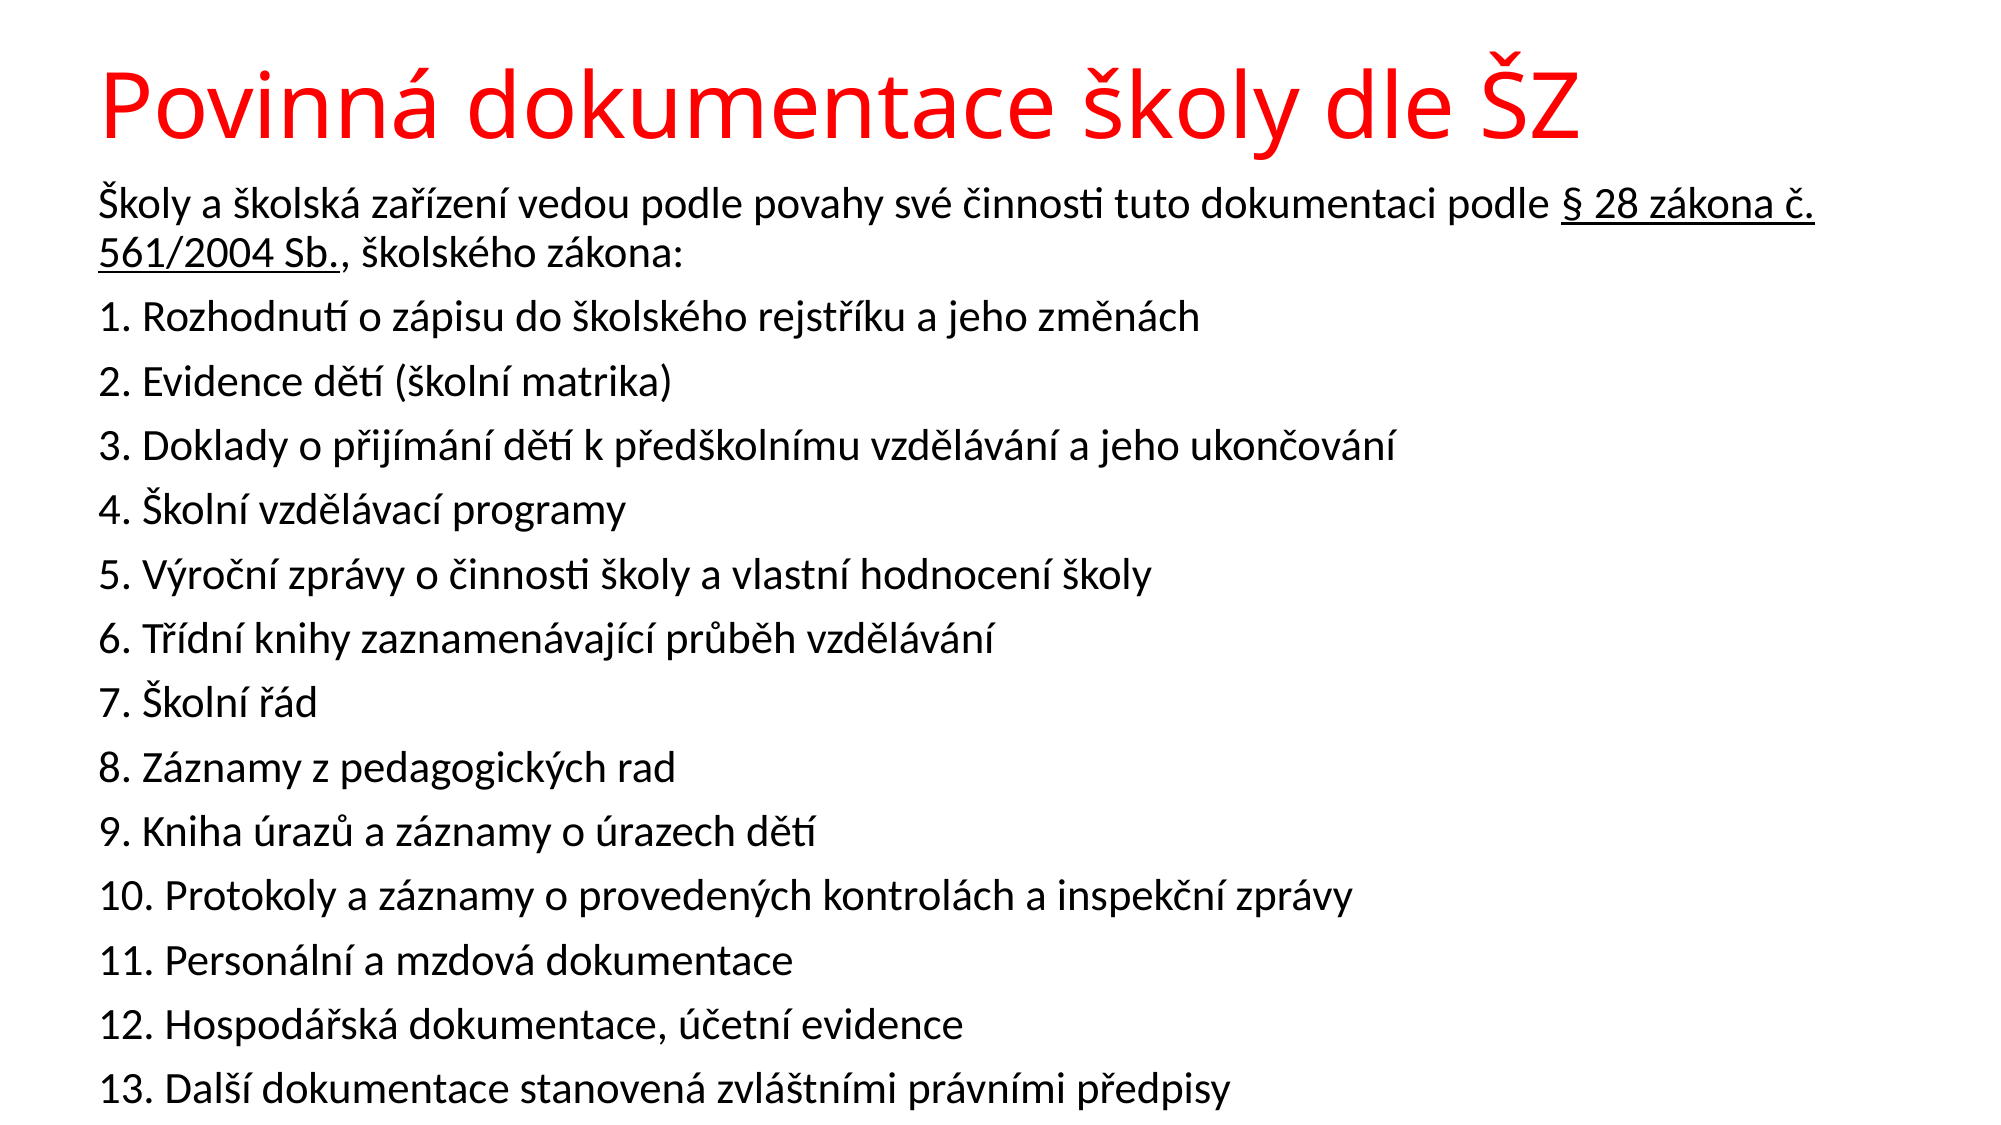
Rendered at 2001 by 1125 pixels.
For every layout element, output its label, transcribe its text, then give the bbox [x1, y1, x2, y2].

list Školy a školská zařízení vedou podle povahy své činnosti tuto dokumentaci podle § 28 zákona č. 561/2004 Sb., školského zákona: 1. Rozhodnutí o zápisu do školského rejstříku a jeho změnách 2. Evidence dětí (školní matrika) 3. Doklady o přijímání dětí k předškolnímu vzdělávání a jeho ukončování 4. Školní vzdělávací programy 5. Výroční zprávy o činnosti školy a vlastní hodnocení školy 6. Třídní knihy zaznamenávající průběh vzdělávání 7. Školní řád 8. Záznamy z pedagogických rad 9. Kniha úrazů a záznamy o úrazech dětí 10. Protokoly a záznamy o provedených kontrolách a inspekční zprávy 11. Personální a mzdová dokumentace 12. Hospodářská dokumentace, účetní evidence 13. Další dokumentace stanovená zvláštními právními předpisy [83, 172, 1861, 1125]
title Povinná dokumentace školy dle ŠZ [83, 45, 1675, 172]
